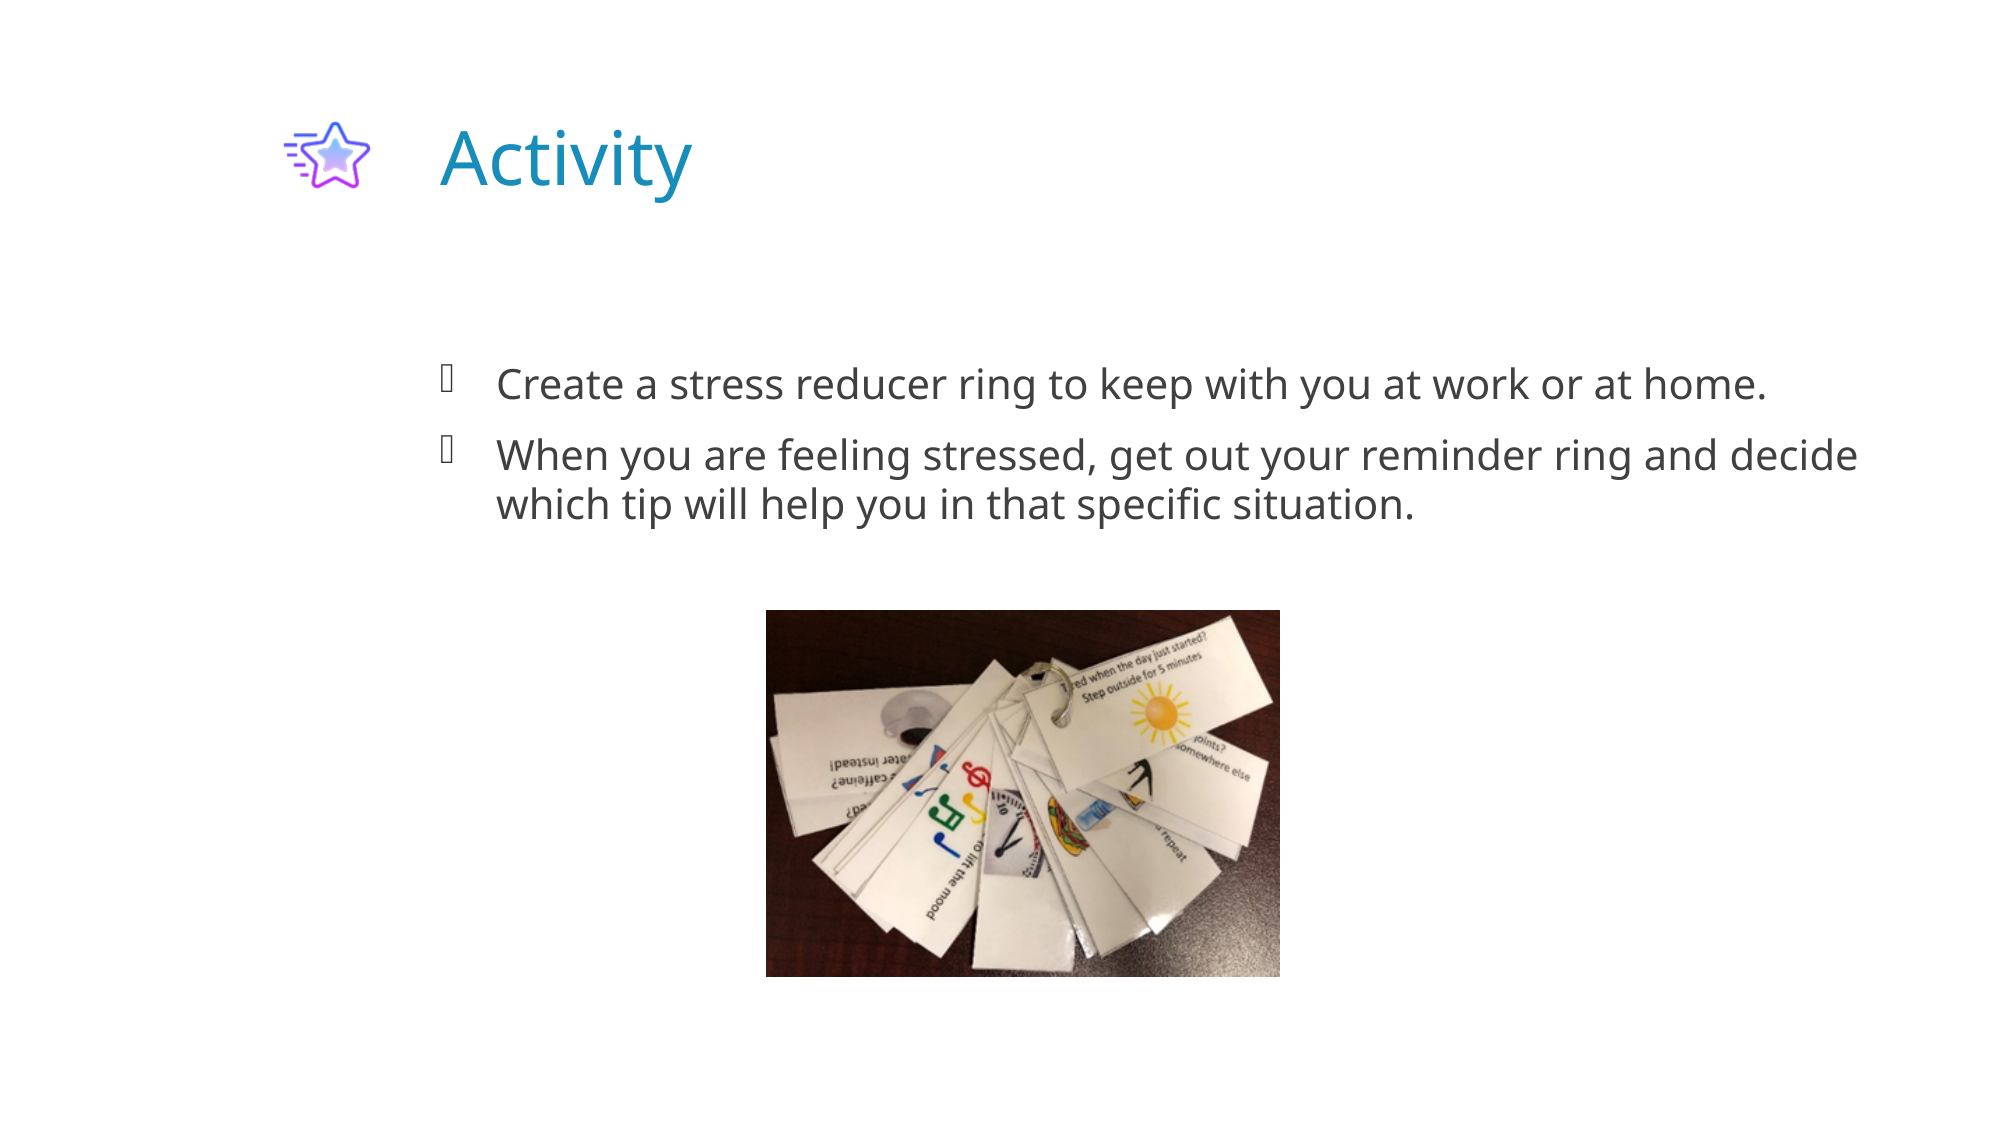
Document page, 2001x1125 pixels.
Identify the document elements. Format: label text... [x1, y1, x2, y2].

picture [766, 610, 1280, 978]
picture [274, 102, 380, 208]
list Create a stress reducer ring to keep with you at work or at home. When you are feeling stressed, get out your reminder ring and decide which tip will help you in that specific situation. [424, 350, 1888, 1074]
title Activity [425, 102, 1888, 313]
